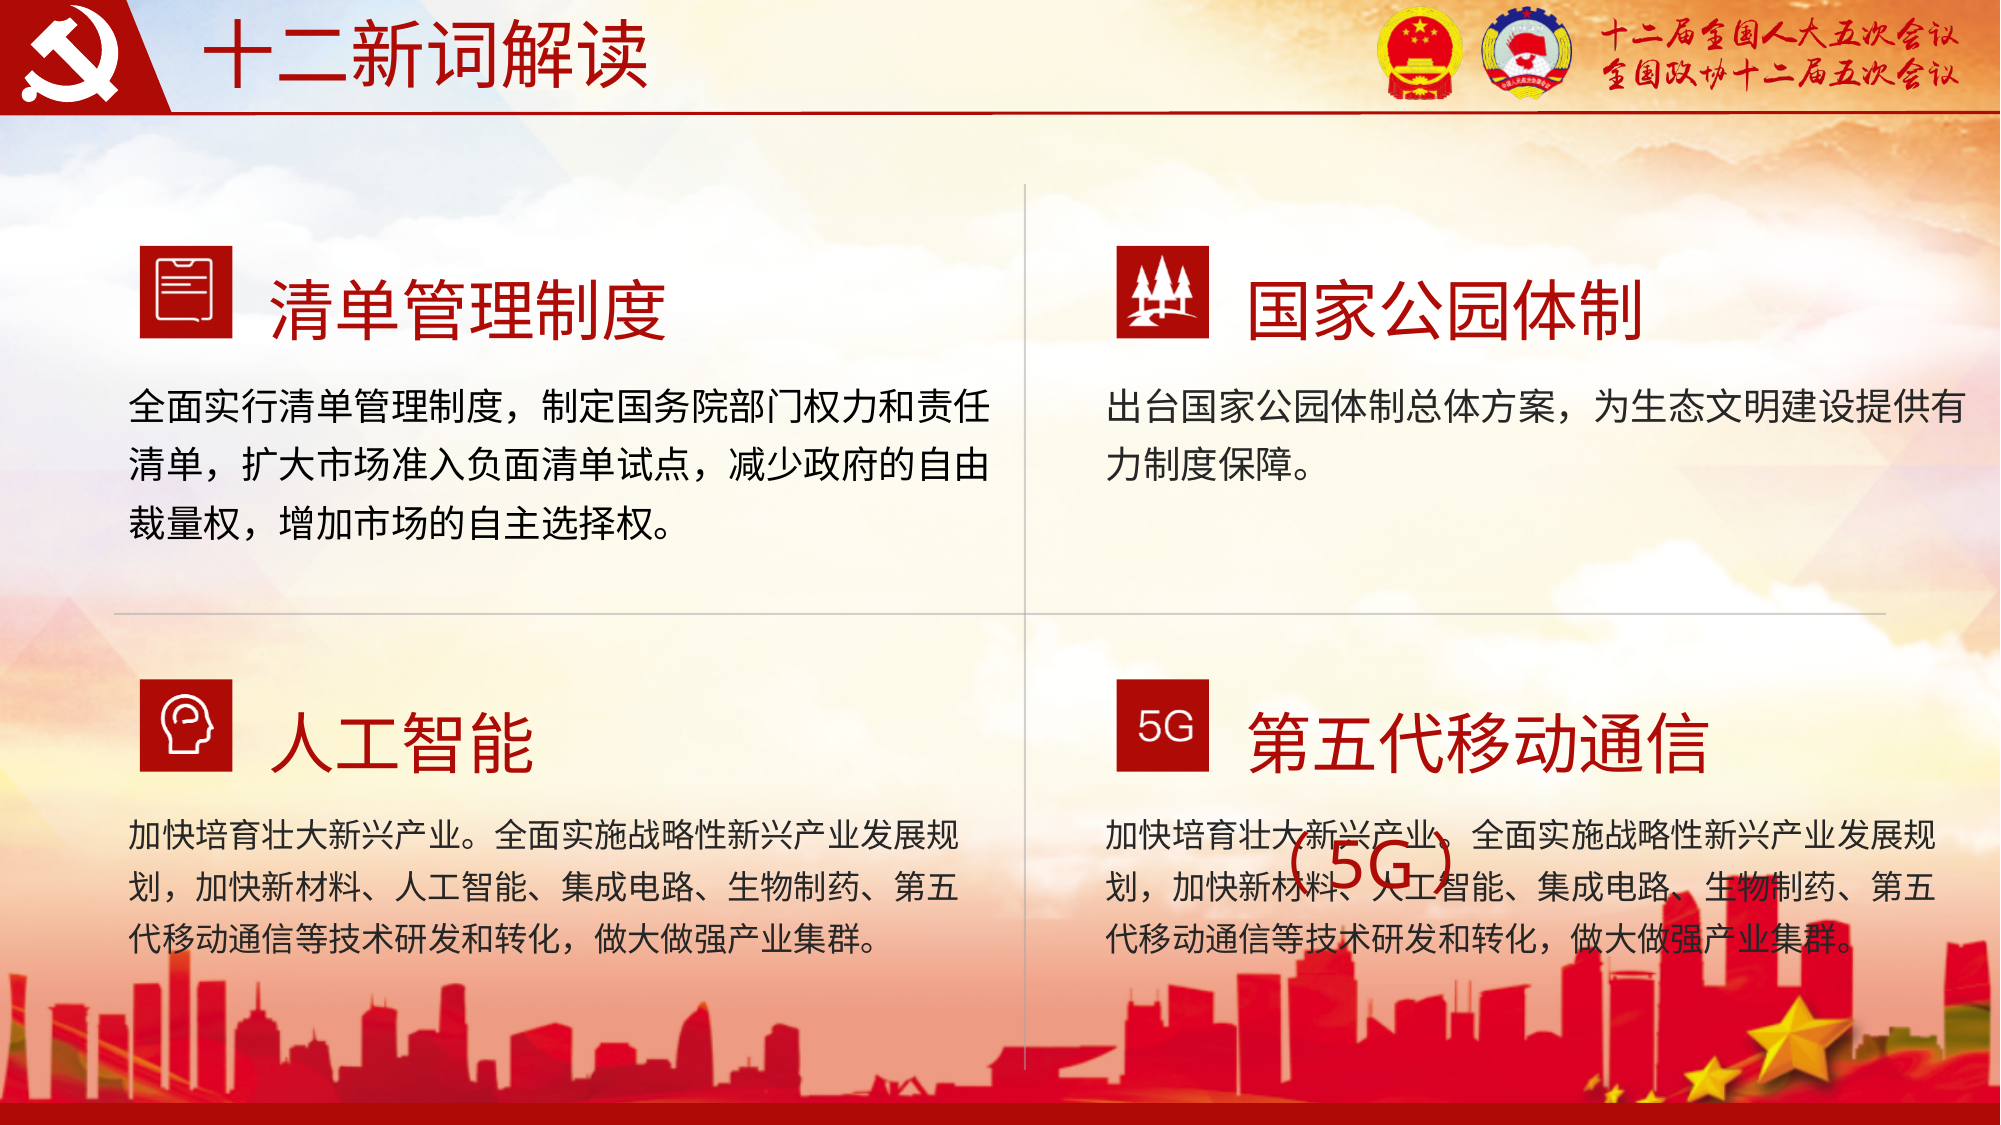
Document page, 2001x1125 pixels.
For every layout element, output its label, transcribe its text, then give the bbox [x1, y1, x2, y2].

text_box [139, 679, 233, 772]
text_box 第五代移动通信（5G） [1230, 654, 1886, 909]
text_box 加快培育壮大新兴产业。全面实施战略性新兴产业发展规划，加快新材料、人工智能、集成电路、生物制药、第五代移动通信等技术研发和转化，做大做强产业集群。 [114, 795, 1007, 966]
text_box 十二新词解读 [186, 0, 841, 105]
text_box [1377, 5, 1995, 100]
text_box [0, 1102, 2000, 1125]
text_box 人工智能 [253, 654, 627, 790]
text_box 全面实行清单管理制度，制定国务院部门权力和责任清单，扩大市场准入负面清单试点，减少政府的自由裁量权，增加市场的自主选择权。 [114, 361, 1007, 552]
picture [173, 0, 2000, 112]
text_box 清单管理制度 [253, 221, 693, 356]
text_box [139, 245, 233, 339]
picture [0, 115, 2000, 1102]
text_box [0, 0, 173, 114]
text_box 加快培育壮大新兴产业。全面实施战略性新兴产业发展规划，加快新材料、人工智能、集成电路、生物制药、第五代移动通信等技术研发和转化，做大做强产业集群。 [1090, 795, 1983, 966]
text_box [1115, 679, 1211, 775]
text_box 出台国家公园体制总体方案，为生态文明建设提供有力制度保障。 [1090, 361, 1983, 494]
text_box 国家公园体制 [1230, 221, 1663, 356]
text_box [1116, 245, 1210, 339]
